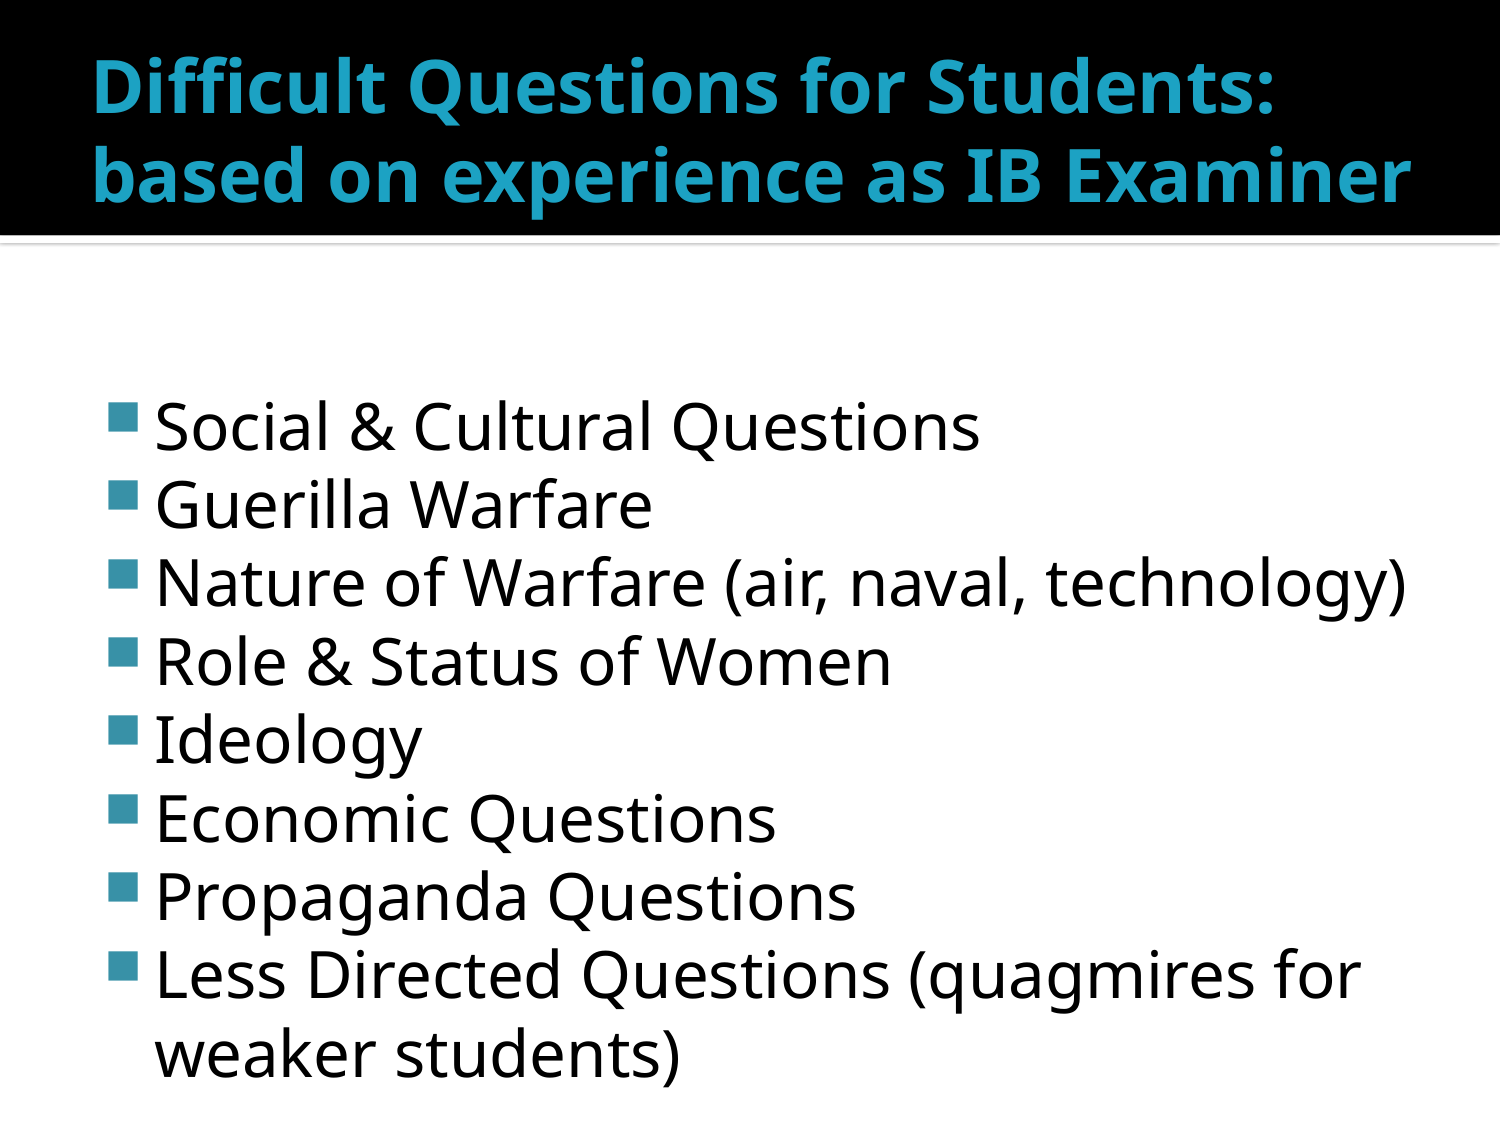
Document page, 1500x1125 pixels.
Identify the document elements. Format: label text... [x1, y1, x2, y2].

list Social & Cultural Questions Guerilla Warfare Nature of Warfare (air, naval, technology) Role & Status of Women Ideology Economic Questions Propaganda Questions Less Directed Questions (quagmires for weaker students) [75, 291, 1425, 1125]
title Difficult Questions for Students: based on experience as IB Examiner [75, 25, 1425, 231]
